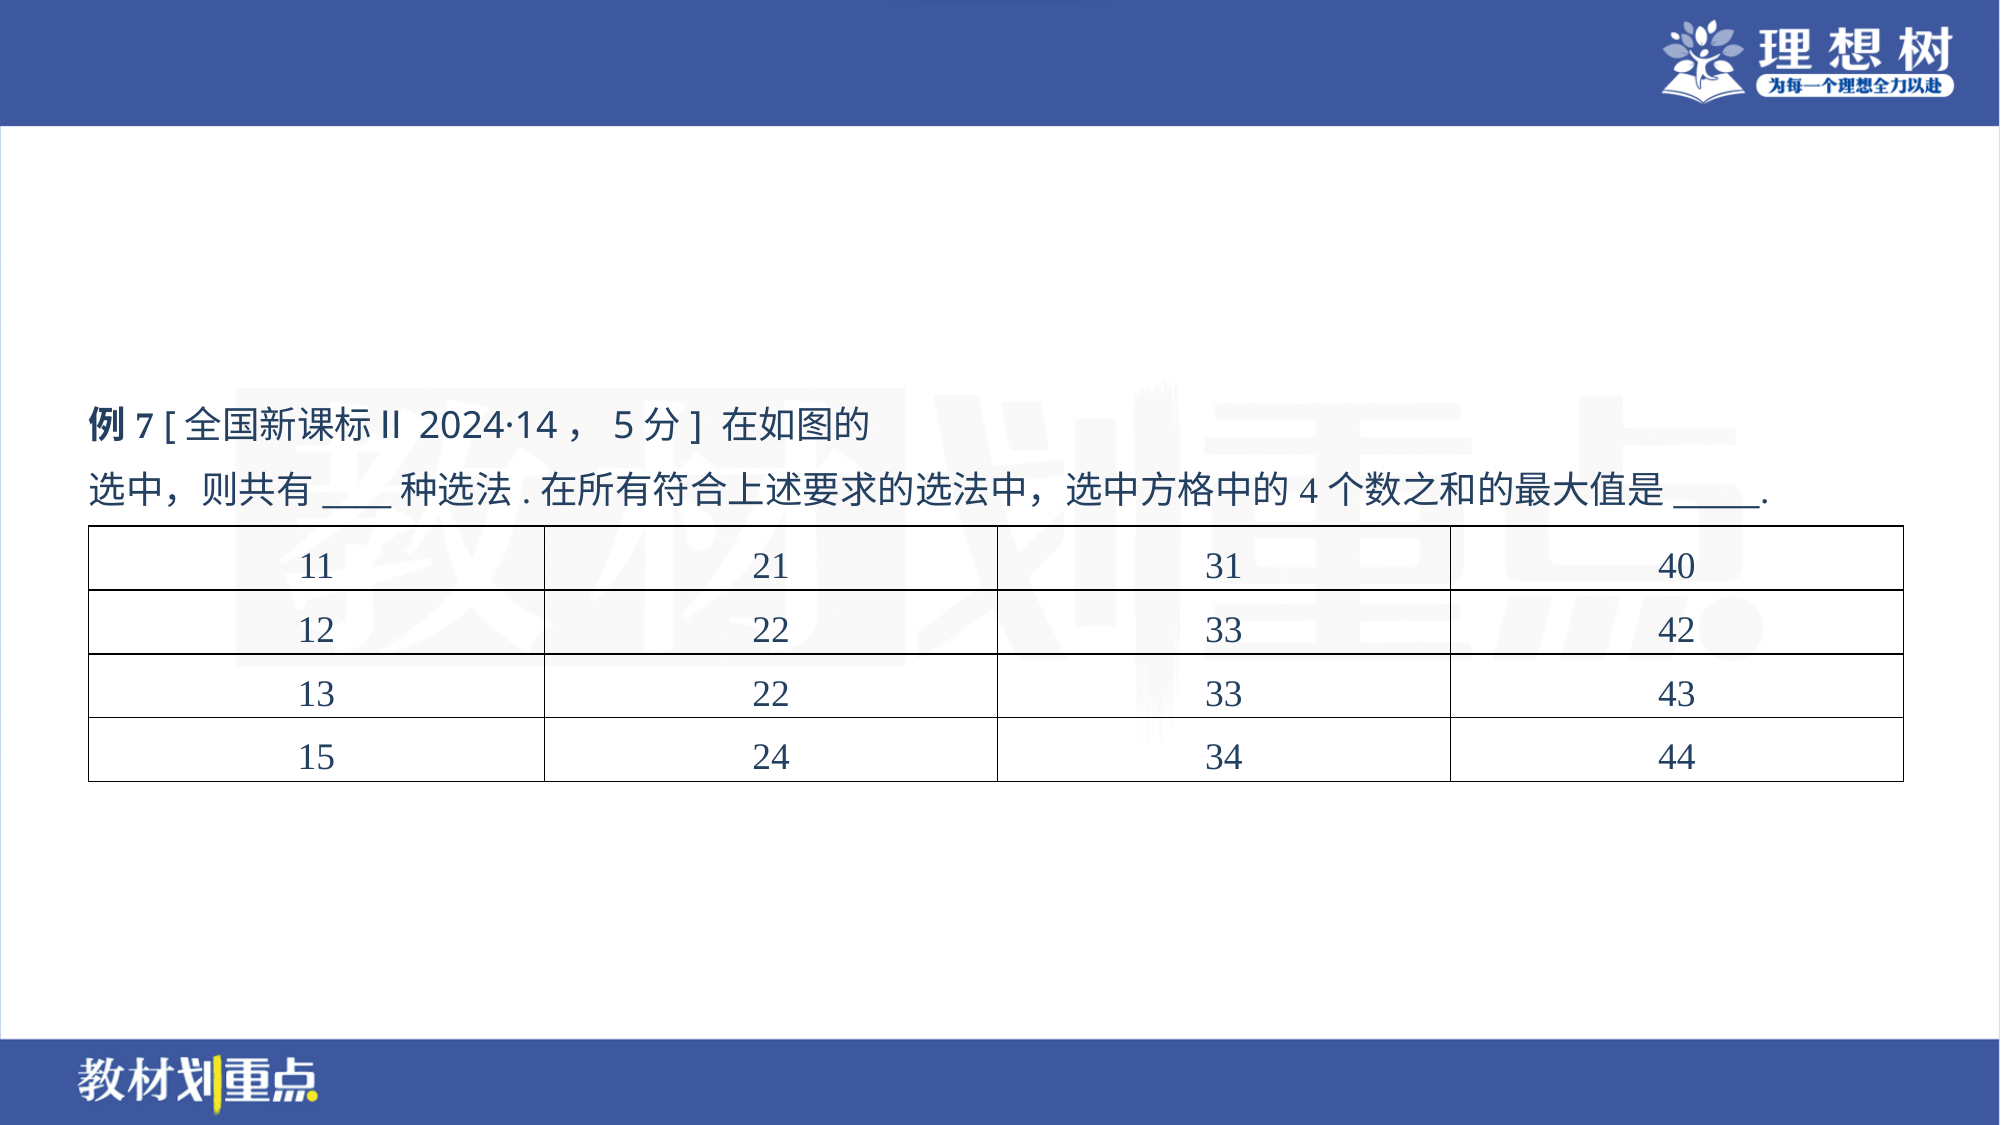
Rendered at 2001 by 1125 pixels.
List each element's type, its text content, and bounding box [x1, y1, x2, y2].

table_header 40 [1451, 527, 1903, 589]
table_cell 44 [1451, 718, 1903, 781]
table_cell 42 [1451, 591, 1903, 653]
table_cell 34 [998, 718, 1450, 781]
table_header 21 [545, 527, 997, 589]
table_cell 15 [89, 718, 544, 781]
table_cell 24 [545, 718, 997, 781]
table_cell 12 [89, 591, 544, 653]
table_cell 22 [545, 655, 997, 717]
picture [0, 0, 2000, 1125]
table_cell 33 [998, 591, 1450, 653]
table_header 31 [998, 527, 1450, 589]
table_header 11 [89, 527, 544, 589]
table_cell 33 [998, 655, 1450, 717]
table_cell 13 [89, 655, 544, 717]
table_cell 22 [545, 591, 997, 653]
table_cell 43 [1451, 655, 1903, 717]
